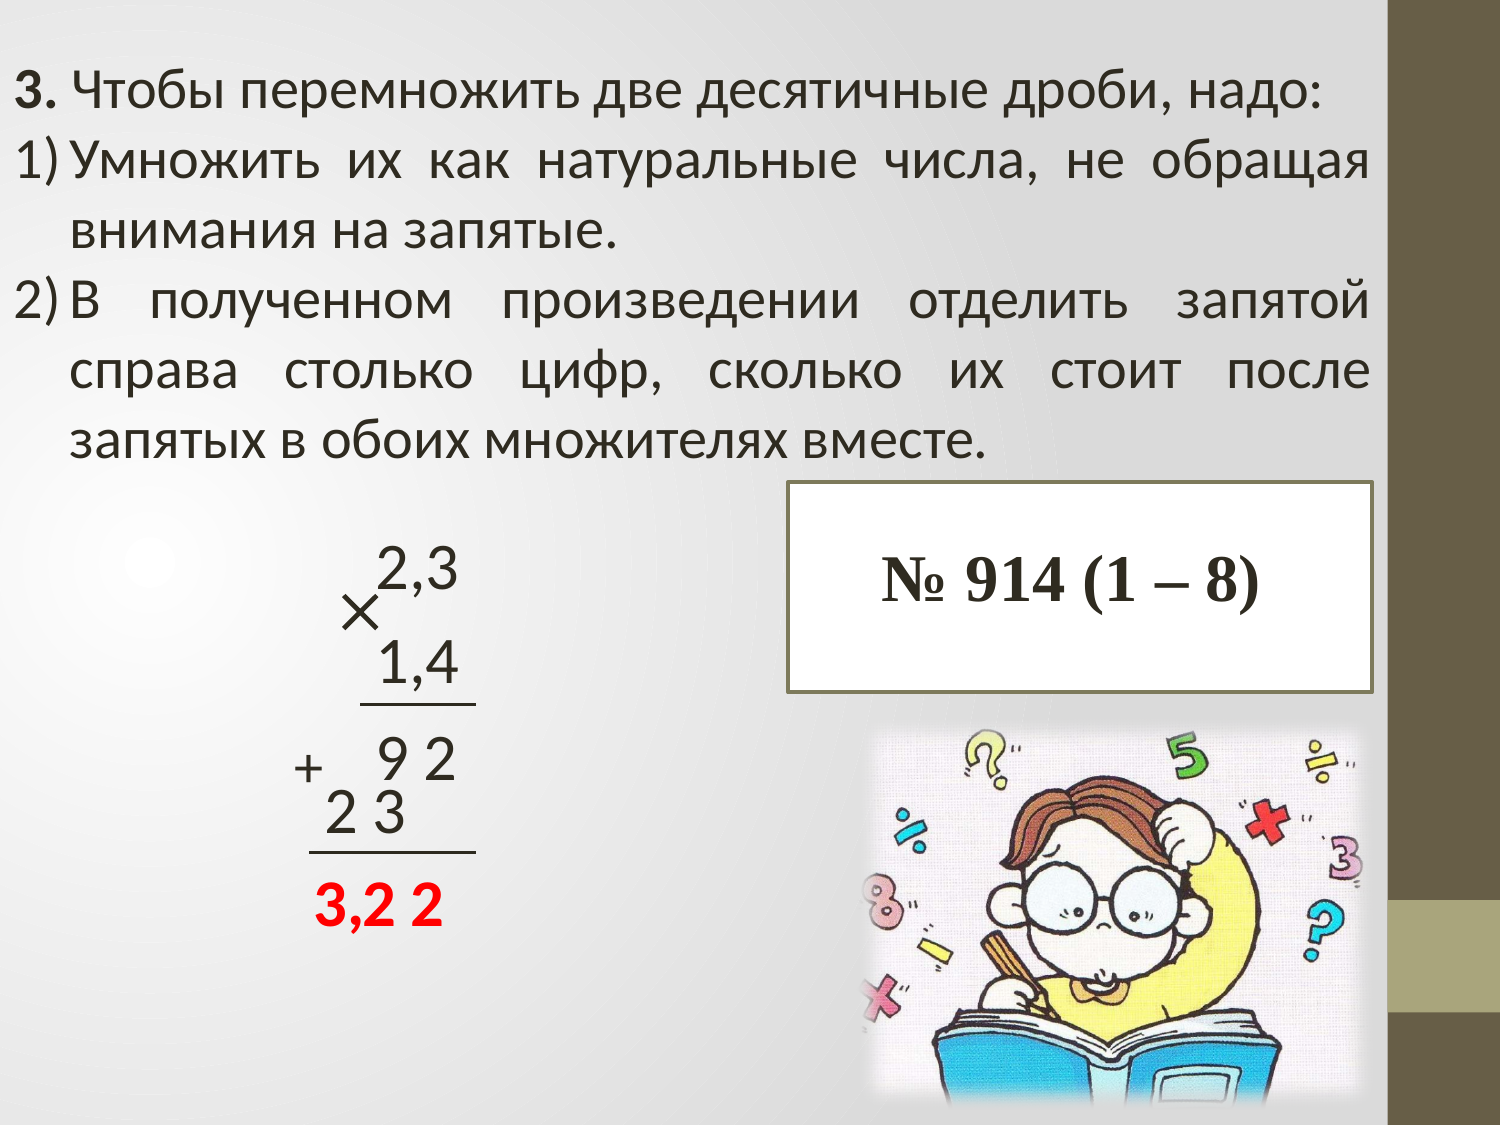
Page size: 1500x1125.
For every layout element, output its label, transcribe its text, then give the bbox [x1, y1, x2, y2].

text_box 3 2 2 [298, 852, 653, 948]
text_box 2 3 [309, 759, 664, 855]
text_box , [332, 859, 412, 947]
text_box 3. Чтобы перемножить две десятичные дроби, надо: Умножить их как натуральные числа, не обращая внимания на запятые. В полученном произведении отделить запятой справа столько цифр, сколько их стоит после запятых в обоих множителях вместе. [0, 42, 1387, 478]
text_box  [322, 563, 399, 648]
picture [855, 715, 1378, 1111]
text_box 2,3 [360, 515, 475, 608]
text_box № 914 (1 – 8) [788, 527, 1372, 622]
text_box + [279, 721, 339, 807]
text_box 1,4 [360, 608, 475, 702]
text_box 9 2 [360, 706, 715, 802]
text_box [786, 480, 1374, 694]
